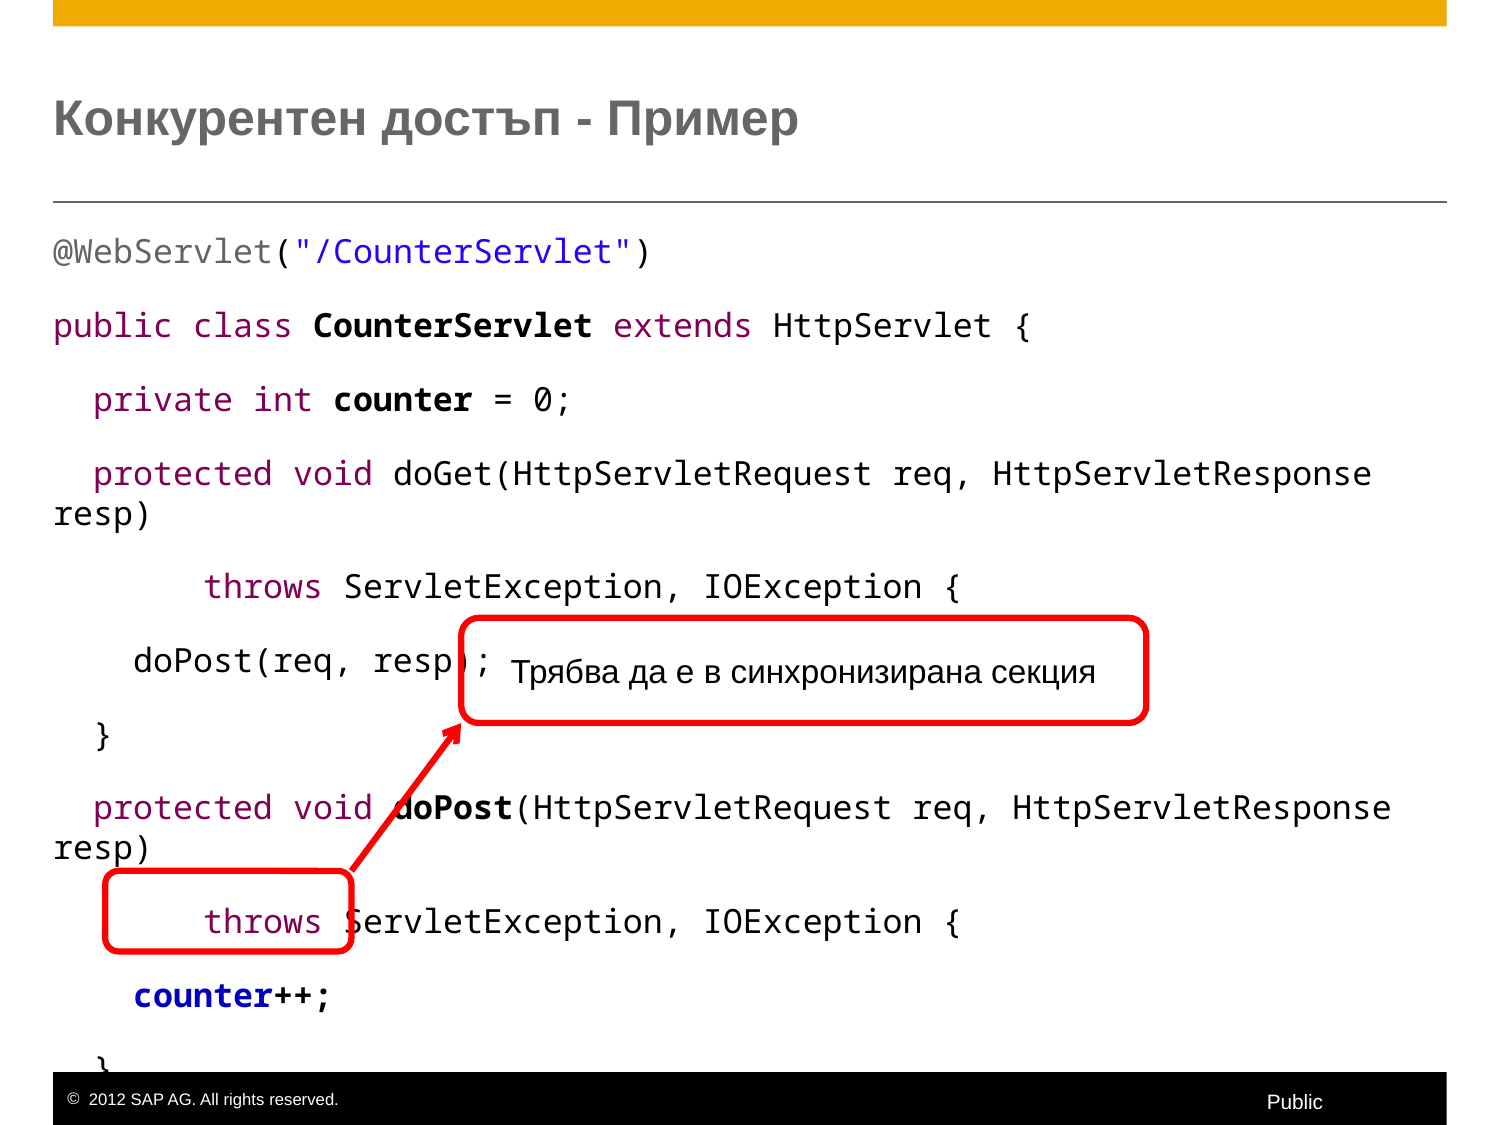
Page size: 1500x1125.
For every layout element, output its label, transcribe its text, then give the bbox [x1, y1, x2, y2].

title Конкурентен достъп - Пример [53, 53, 1447, 178]
text_box [105, 870, 352, 952]
text_box Трябва да е в синхронизирана секция [461, 617, 1147, 724]
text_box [351, 722, 462, 872]
list @WebServlet("/CounterServlet") public class CounterServlet extends HttpServlet { private int counter = 0; protected void doGet(HttpServletRequest req, HttpServletResponse resp) throws ServletException, IOException { doPost(req, resp); } protected void doPost(HttpServletRequest req, HttpServletResponse resp) throws ServletException, IOException { counter++; } [53, 230, 1447, 1010]
